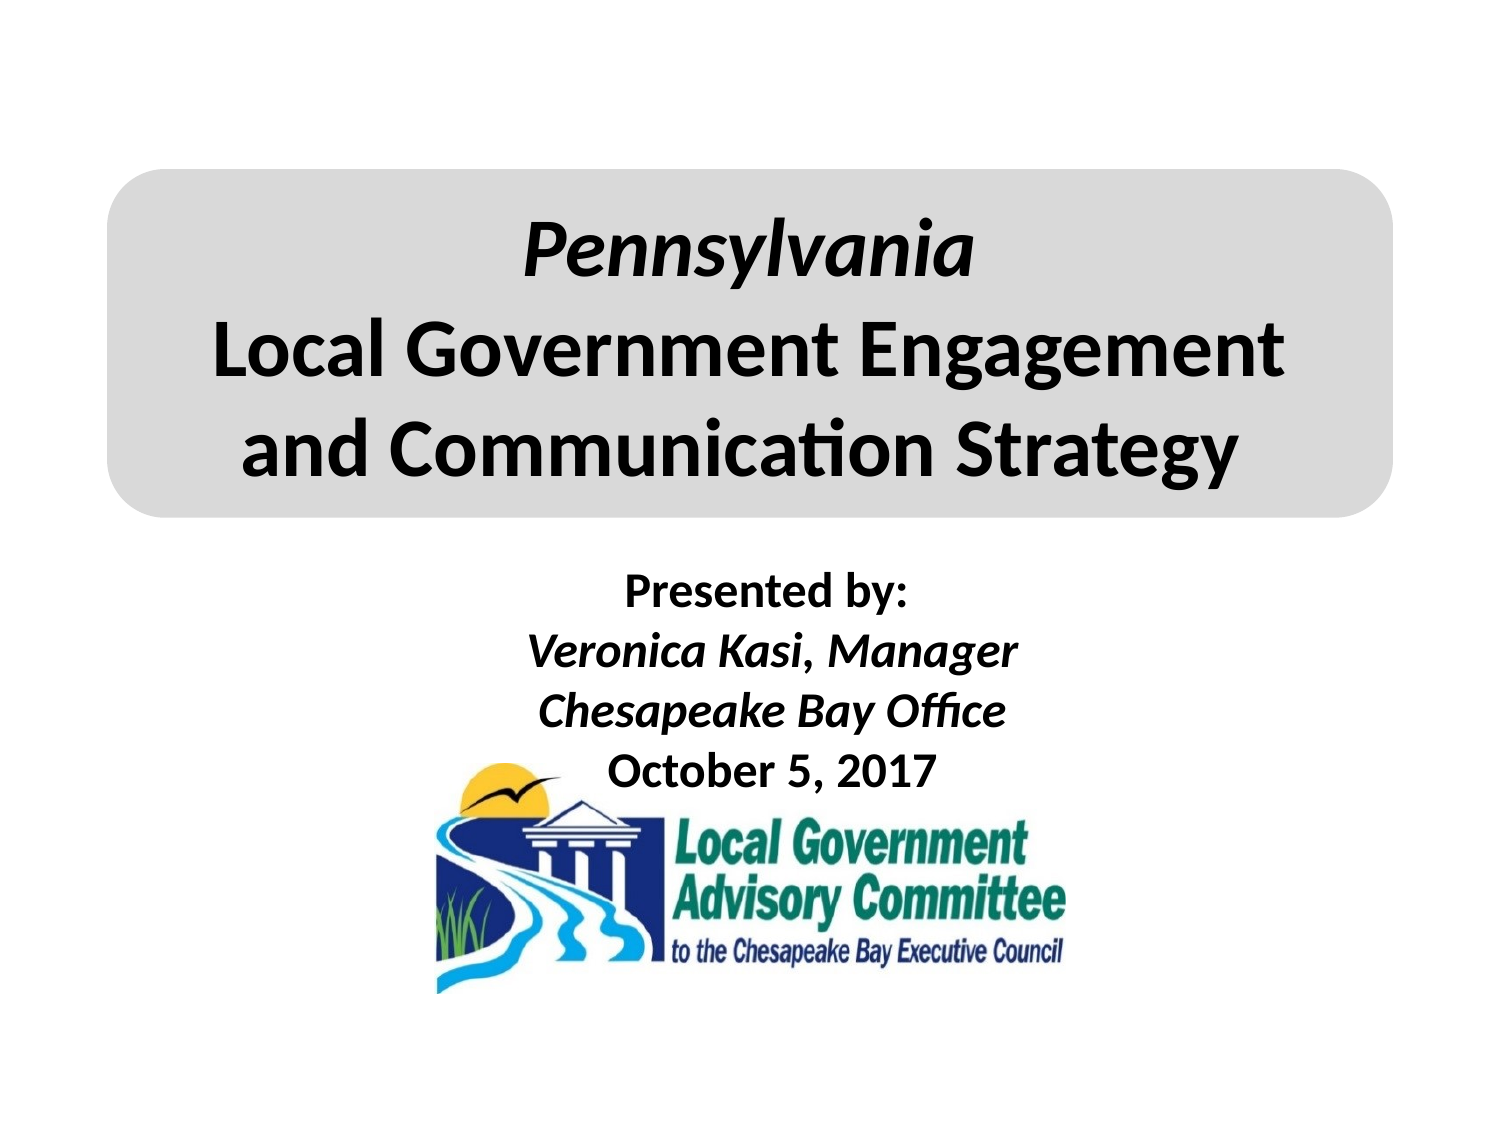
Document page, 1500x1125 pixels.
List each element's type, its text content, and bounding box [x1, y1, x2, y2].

text_box Presented by: Veronica Kasi, Manager Chesapeake Bay Office October 5, 2017 [222, 549, 1323, 865]
text_box Pennsylvania Local Government Engagement and Communication Strategy [107, 169, 1393, 518]
picture [434, 762, 1066, 994]
